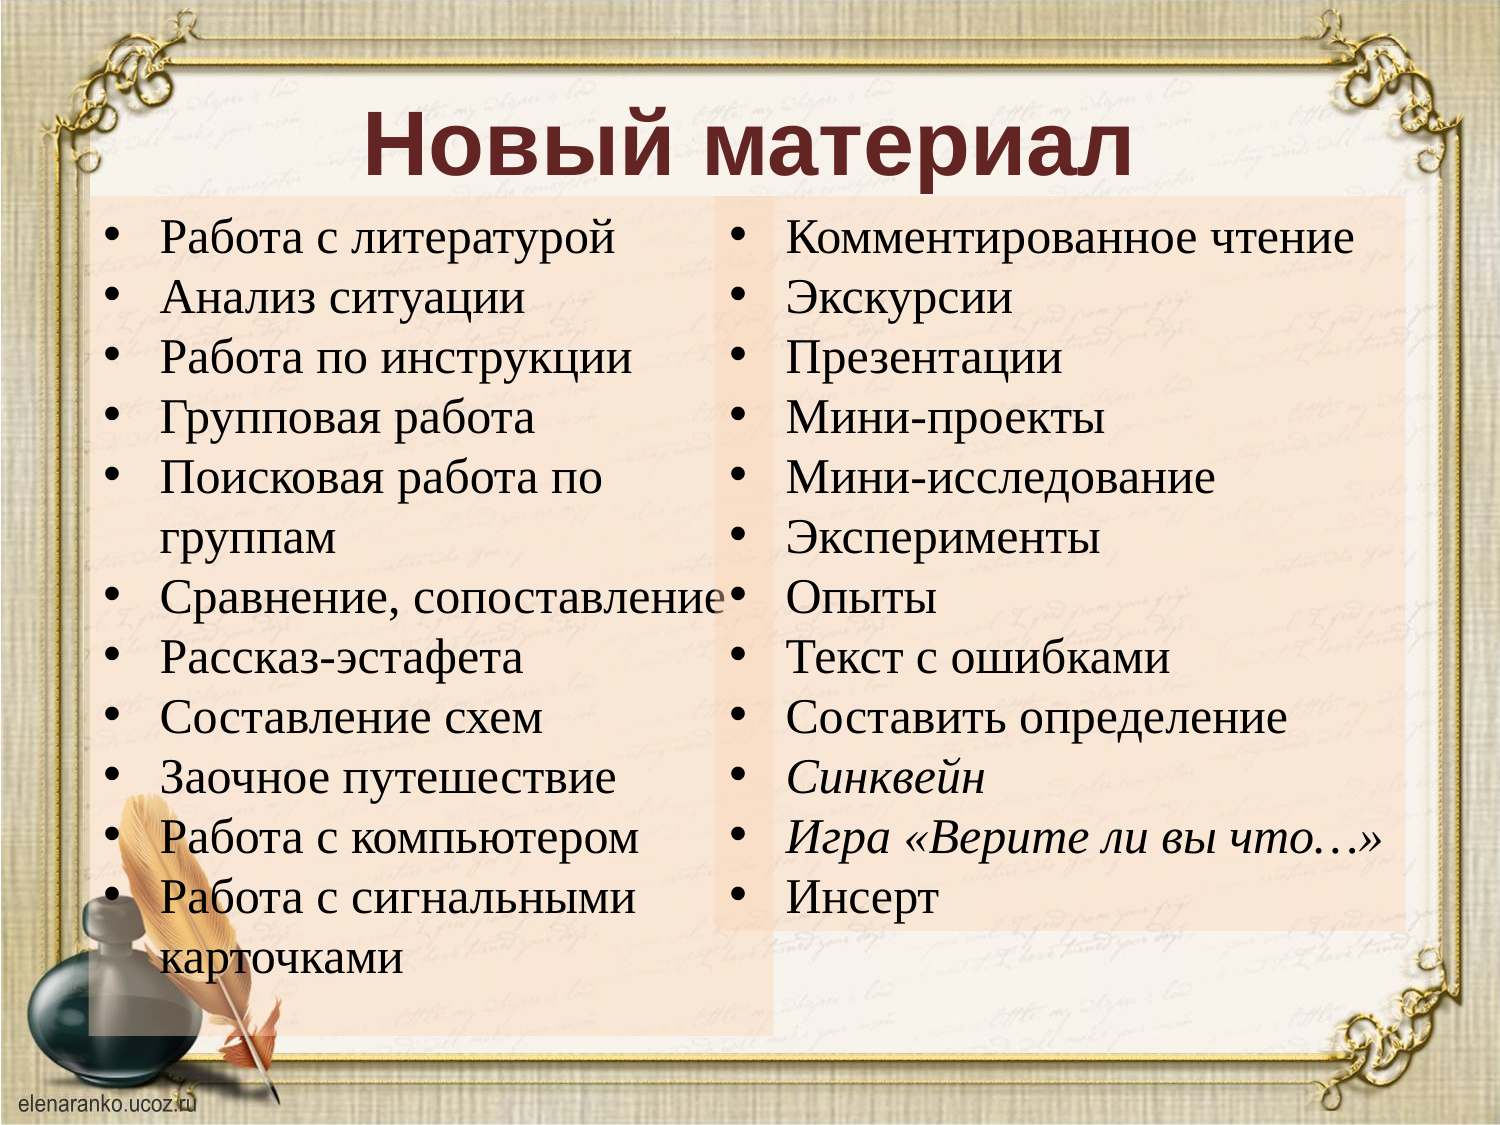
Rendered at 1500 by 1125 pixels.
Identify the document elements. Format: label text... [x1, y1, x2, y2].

text_box Комментированное чтение Экскурсии Презентации Мини-проекты Мини-исследование Эксперименты Опыты Текст с ошибками Составить определение Синквейн Игра «Верите ли вы что…» Инсерт [714, 196, 1406, 931]
text_box Работа с литературой Анализ ситуации Работа по инструкции Групповая работа Поисковая работа по группам Сравнение, сопоставление Рассказ-эстафета Составление схем Заочное путешествие Работа с компьютером Работа с сигнальными карточками [88, 196, 774, 1036]
title Новый материал [75, 45, 1425, 233]
picture [0, 0, 1500, 1125]
